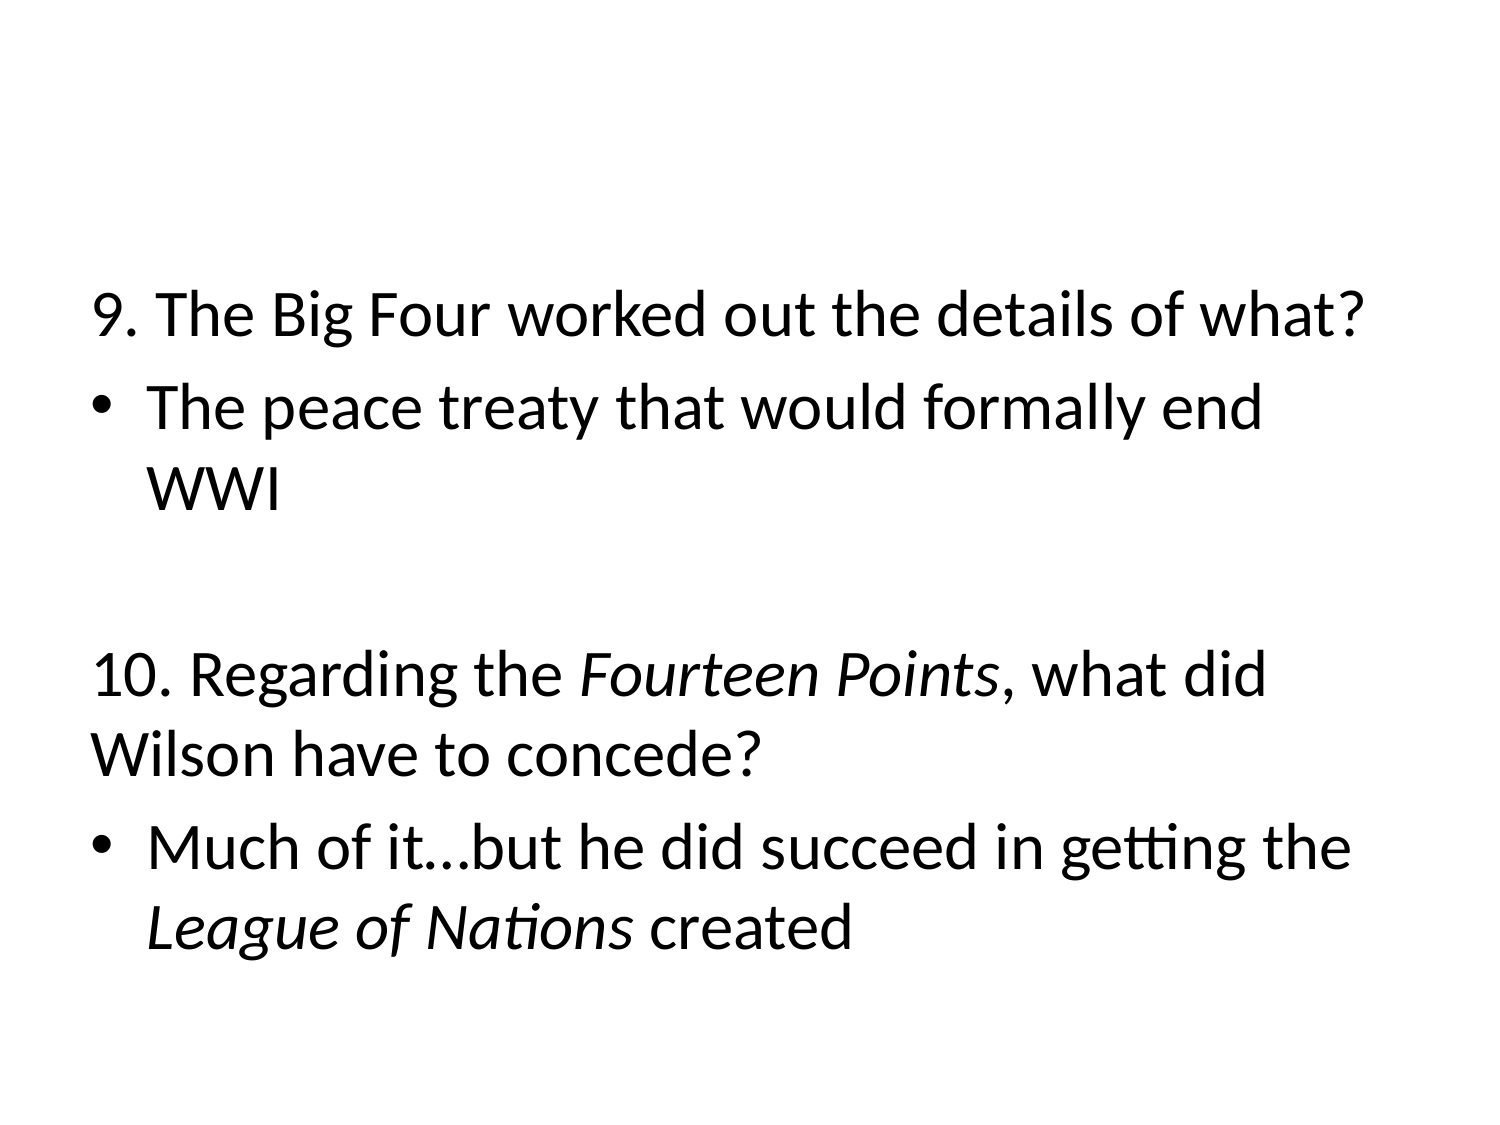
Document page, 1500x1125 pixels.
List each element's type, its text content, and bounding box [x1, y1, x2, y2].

list 9. The Big Four worked out the details of what? The peace treaty that would formally end WWI 10. Regarding the Fourteen Points, what did Wilson have to concede? Much of it…but he did succeed in getting the League of Nations created [75, 262, 1425, 1005]
